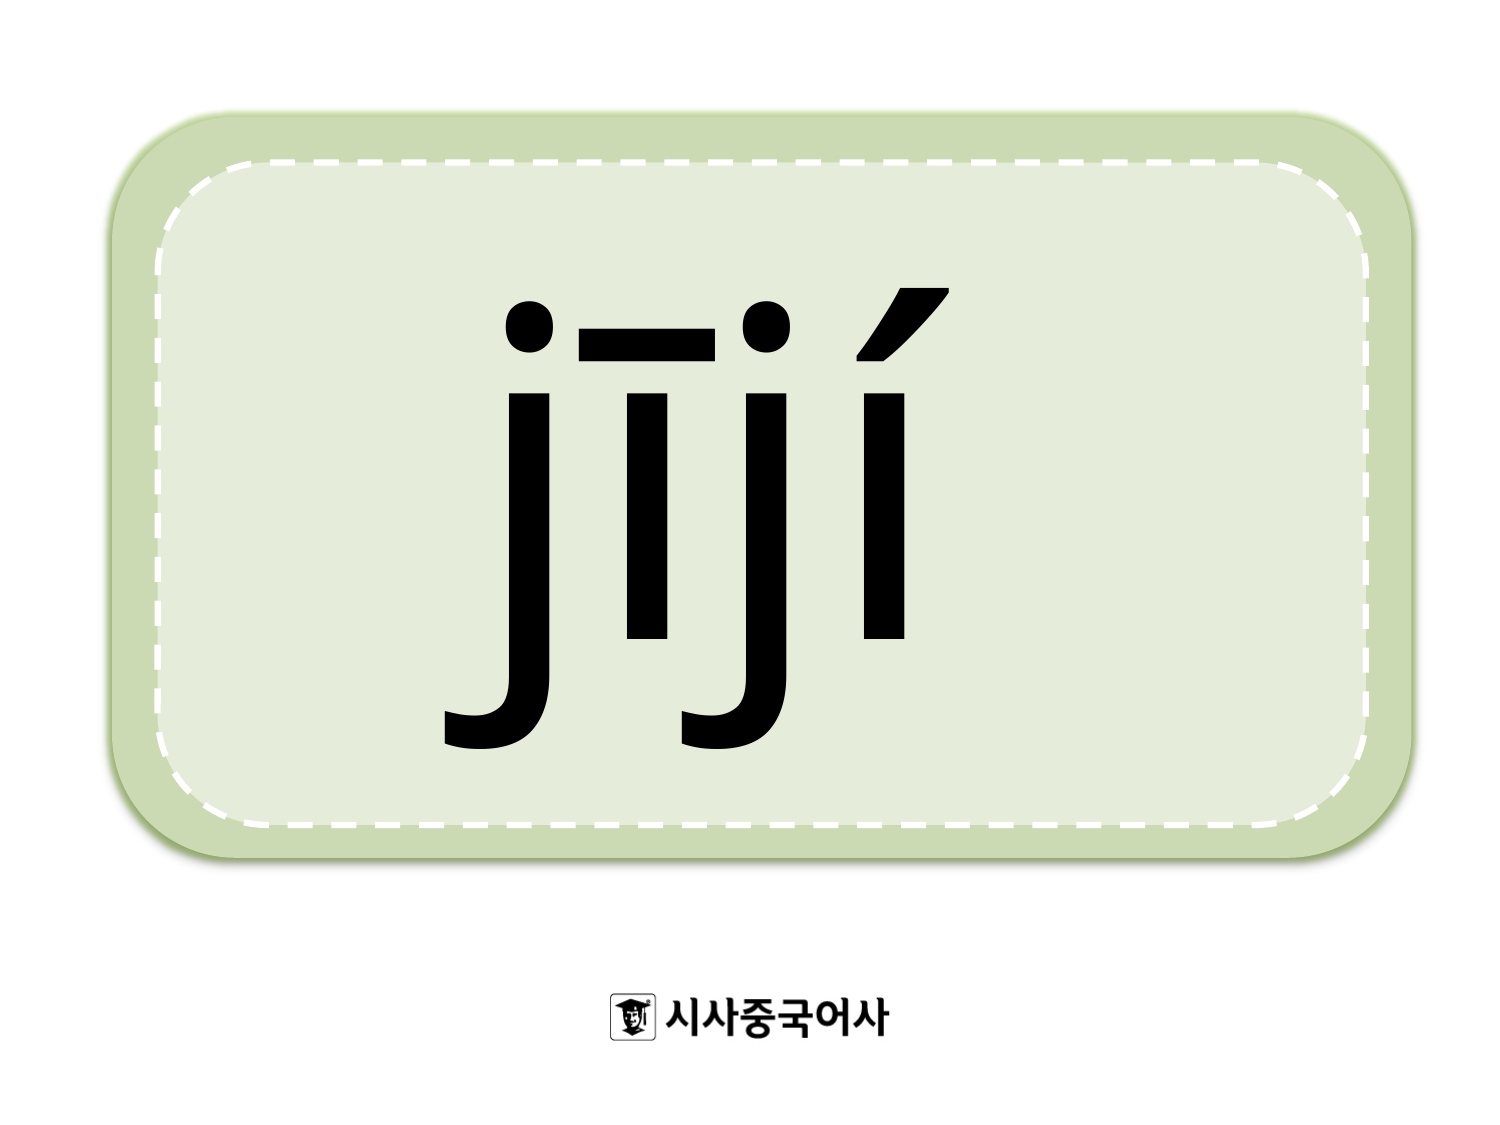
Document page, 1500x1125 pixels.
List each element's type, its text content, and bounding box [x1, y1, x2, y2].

picture [602, 987, 898, 1047]
text_box jījí [162, 125, 1371, 788]
